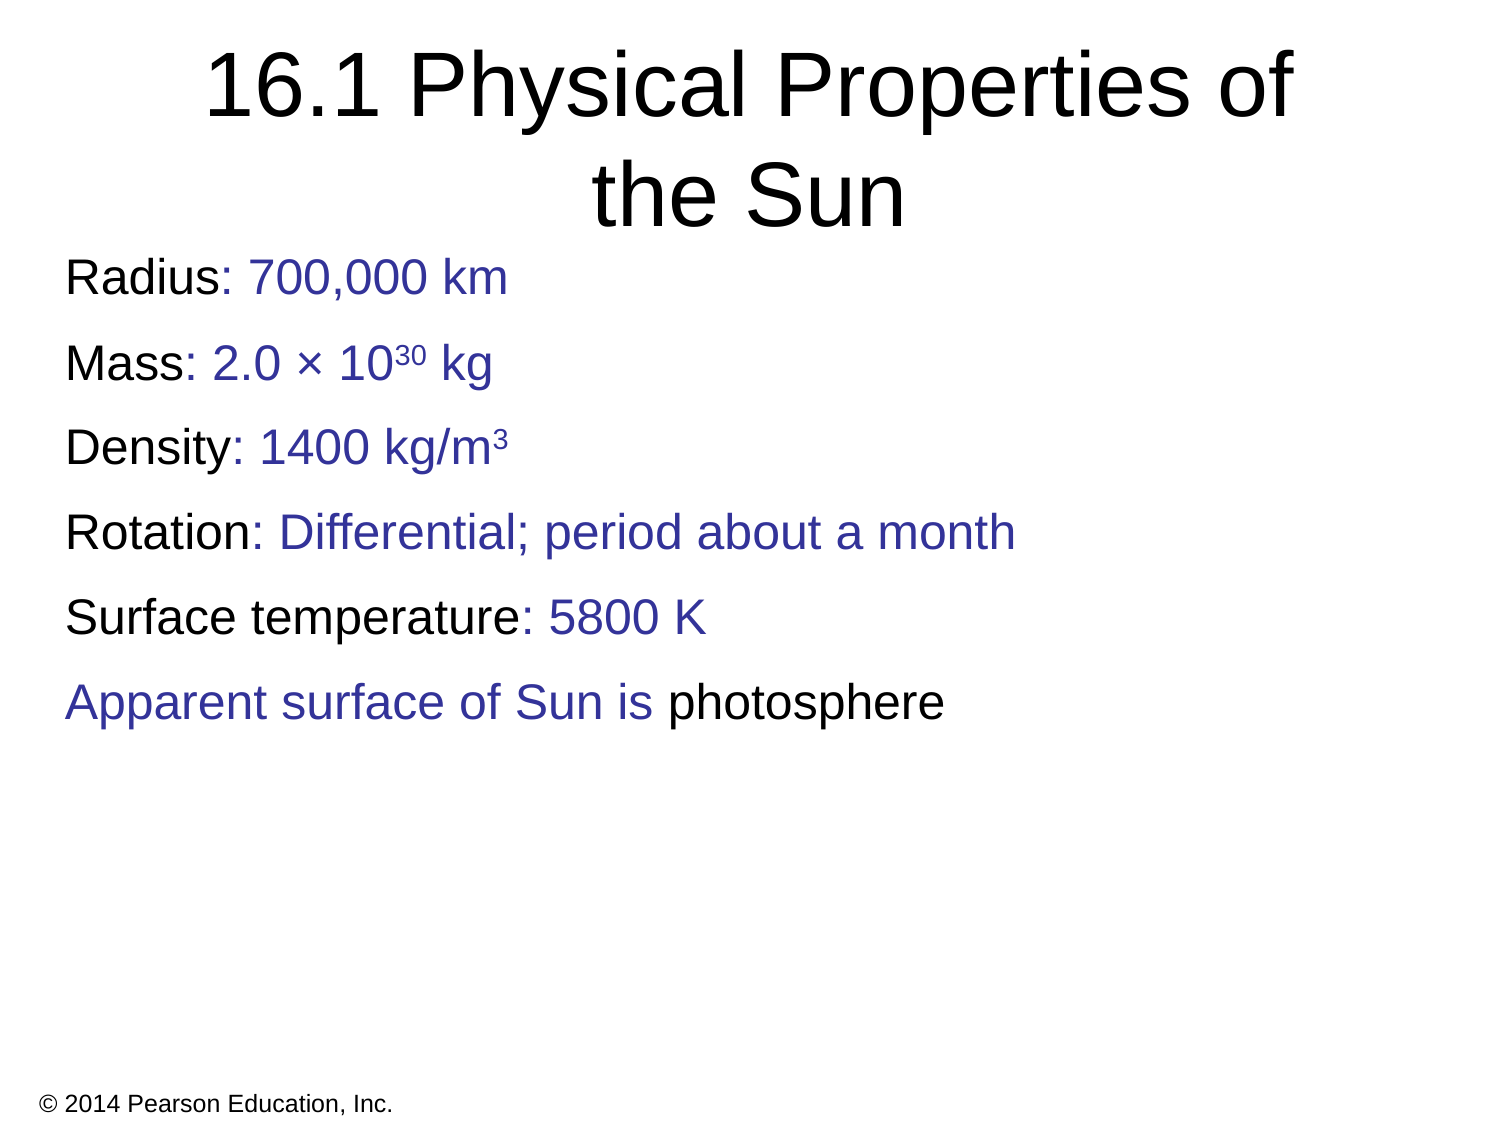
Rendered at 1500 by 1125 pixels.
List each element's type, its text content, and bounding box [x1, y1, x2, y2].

title 16.1 Physical Properties of the Sun [112, 41, 1388, 229]
text_box Radius: 700,000 km Mass: 2.0 × 1030 kg Density: 1400 kg/m3 Rotation: Differential; period about a month Surface temperature: 5800 K Apparent surface of Sun is photosphere [49, 237, 1475, 738]
